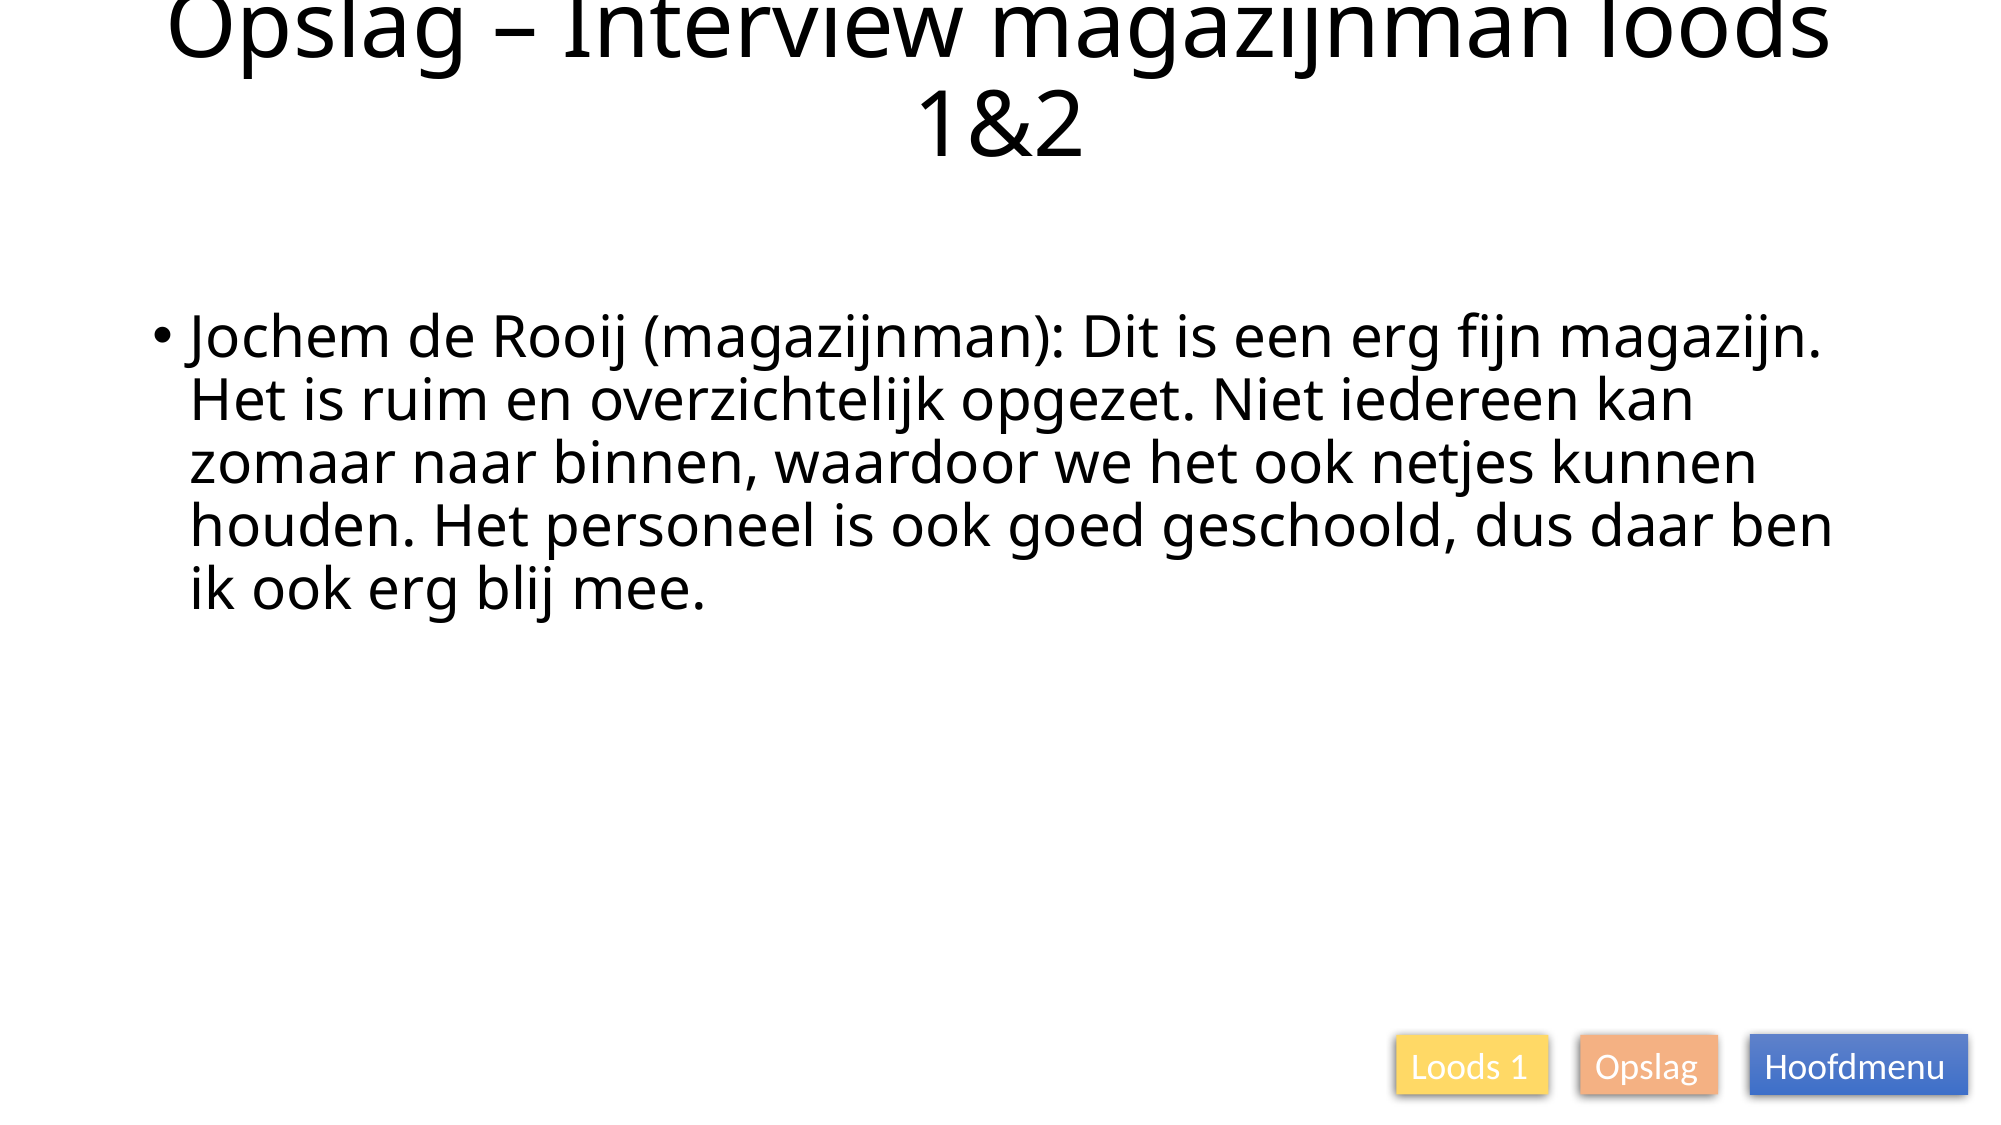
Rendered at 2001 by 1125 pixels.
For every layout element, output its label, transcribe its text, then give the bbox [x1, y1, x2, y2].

title Opslag – Interview magazijnman loods 1&2 [137, 3, 1863, 152]
list Jochem de Rooij (magazijnman): Dit is een erg fijn magazijn. Het is ruim en overzichtelijk opgezet. Niet iedereen kan zomaar naar binnen, waardoor we het ook netjes kunnen houden. Het personeel is ook goed geschoold, dus daar ben ik ook erg blij mee. [137, 299, 1863, 1014]
text_box Hoofdmenu [1749, 1034, 1969, 1095]
text_box Opslag [1580, 1034, 1719, 1095]
text_box Loods 1 [1396, 1034, 1549, 1095]
